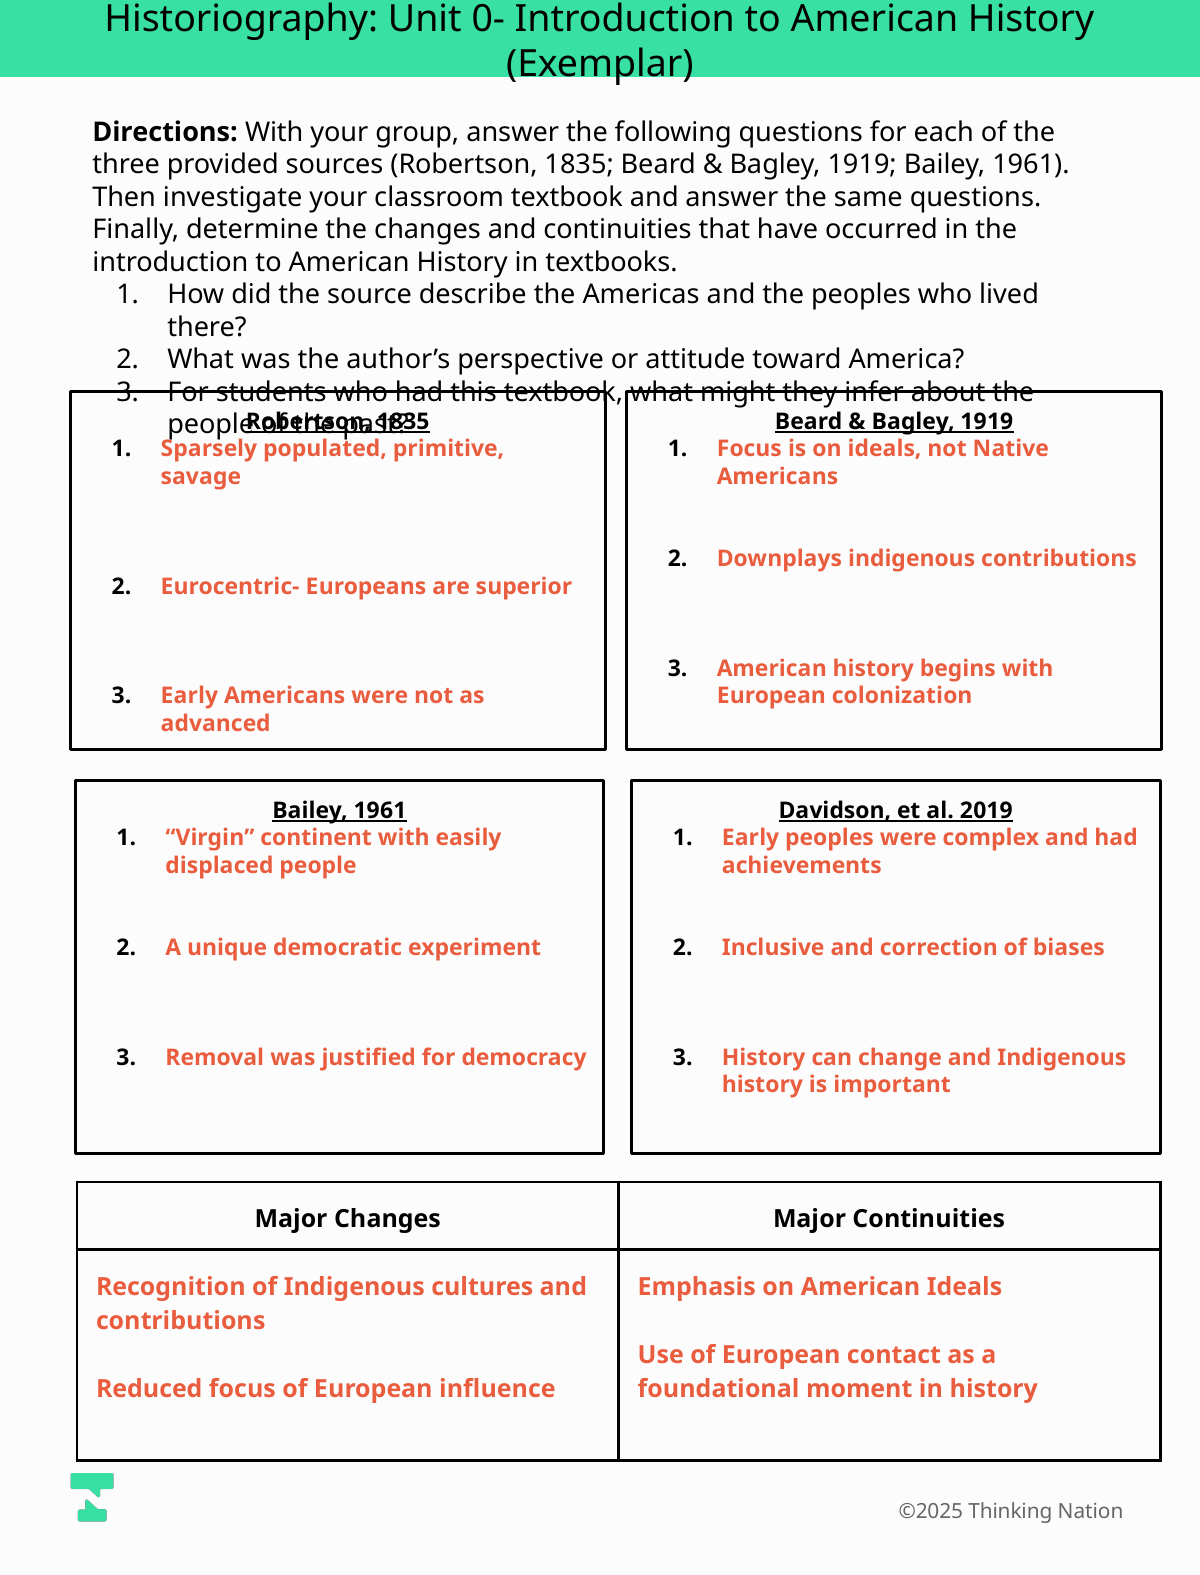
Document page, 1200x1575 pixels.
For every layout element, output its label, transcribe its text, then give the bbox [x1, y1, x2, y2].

text_box Directions: With your group, answer the following questions for each of the three provided sources (Robertson, 1835; Beard & Bagley, 1919; Bailey, 1961). Then investigate your classroom textbook and answer the same questions. Finally, determine the changes and continuities that have occurred in the introduction to American History in textbooks. How did the source describe the Americas and the peoples who lived there? What was the author’s perspective or attitude toward America? For students who had this textbook, what might they infer about the people of the past? [78, 100, 1138, 454]
text_box Beard & Bagley, 1919 Focus is on ideals, not Native Americans Downplays indigenous contributions American history begins with European colonization [626, 391, 1162, 750]
text_box Robertson, 1835 Sparsely populated, primitive, savage Eurocentric- Europeans are superior Early Americans were not as advanced [70, 391, 606, 750]
table_header Major Continuities [620, 1183, 1159, 1248]
table_header Major Changes [78, 1183, 617, 1248]
text_box ©2025 Thinking Nation [854, 1483, 1139, 1532]
text_box Bailey, 1961 “Virgin” continent with easily displaced people A unique democratic experiment Removal was justified for democracy [75, 780, 604, 1154]
text_box Davidson, et al. 2019 Early peoples were complex and had achievements Inclusive and correction of biases History can change and Indigenous history is important [631, 780, 1161, 1154]
text_box Historiography: Unit 0- Introduction to American History (Exemplar) [0, 0, 1200, 77]
picture [58, 1463, 126, 1531]
table_cell Emphasis on American Ideals Use of European contact as a foundational moment in history [620, 1251, 1159, 1459]
table_cell Recognition of Indigenous cultures and contributions Reduced focus of European influence [78, 1251, 617, 1459]
